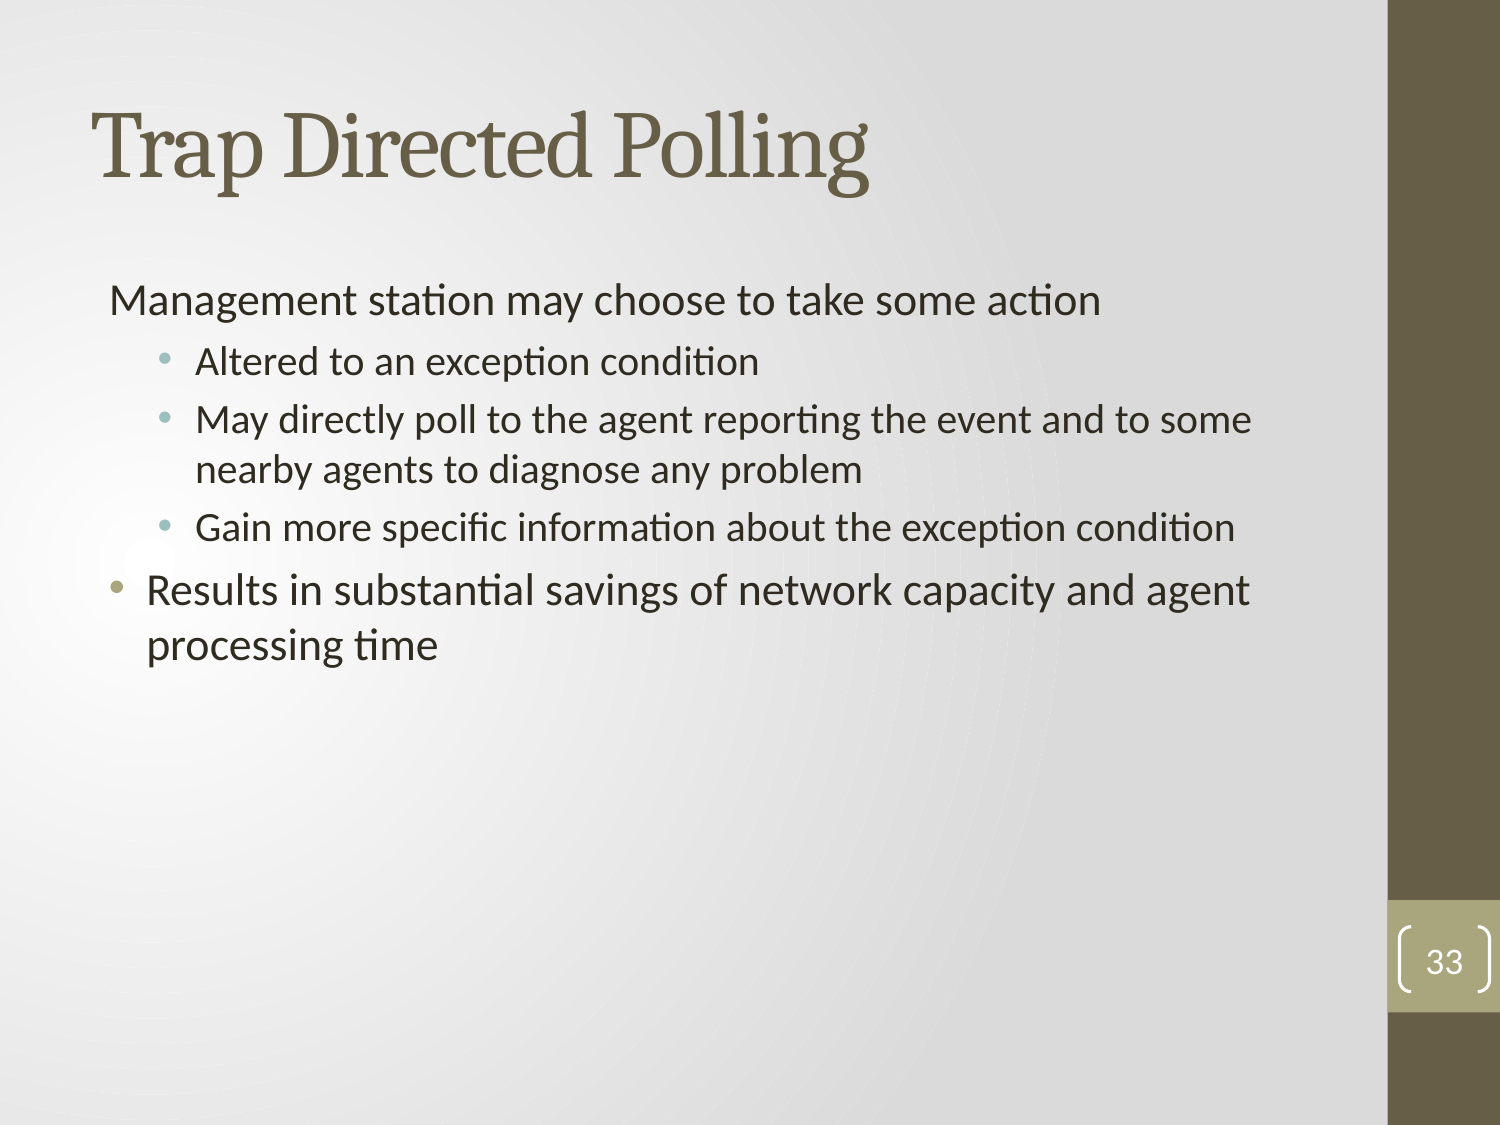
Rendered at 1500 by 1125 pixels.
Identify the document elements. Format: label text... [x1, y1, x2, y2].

list Management station may choose to take some action Altered to an exception condition May directly poll to the agent reporting the event and to some nearby agents to diagnose any problem Gain more specific information about the exception condition Results in substantial savings of network capacity and agent processing time [75, 262, 1325, 1050]
slide_number 33 [1397, 925, 1492, 994]
title Trap Directed Polling [75, 45, 1325, 233]
